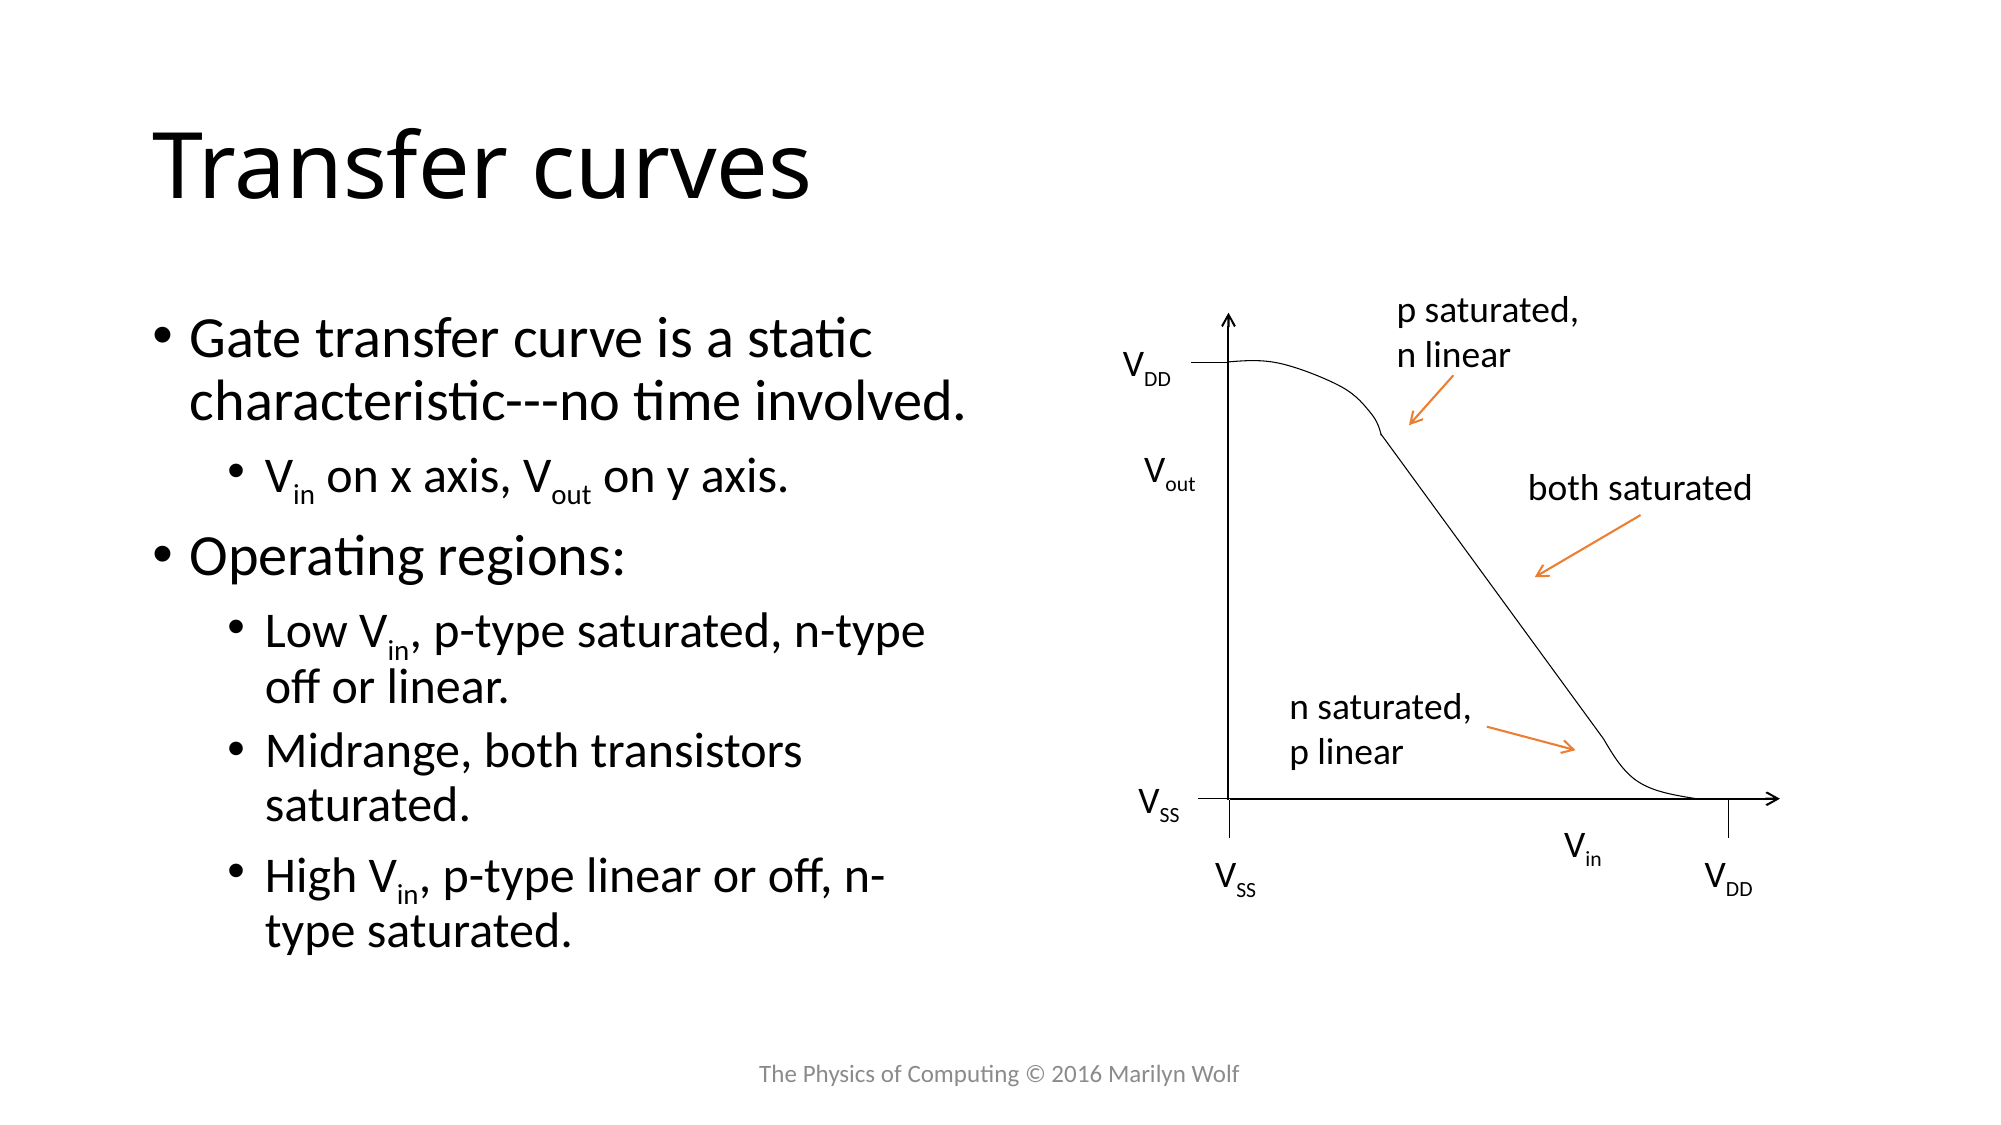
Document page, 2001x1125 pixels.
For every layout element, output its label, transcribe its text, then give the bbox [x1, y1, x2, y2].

list Gate transfer curve is a static characteristic---no time involved. Vin on x axis, Vout on y axis. Operating regions: Low Vin, p-type saturated, n-type off or linear. Midrange, both transistors saturated. High Vin, p-type linear or off, n-type saturated. [137, 299, 988, 1014]
text_box Vin [1549, 812, 1617, 879]
text_box VSS [1200, 842, 1271, 909]
text_box VDD [1107, 331, 1186, 398]
text_box Vout [1129, 437, 1211, 504]
text_box VSS [1123, 768, 1195, 835]
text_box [1487, 727, 1576, 751]
text_box n saturated, p linear [1274, 674, 1487, 779]
text_box [1603, 738, 1696, 798]
text_box both saturated [1604, 455, 1768, 516]
footer The Physics of Computing © 2016 Marilyn Wolf [662, 1042, 1338, 1103]
text_box p saturated, n linear [1381, 277, 1595, 382]
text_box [1380, 433, 1604, 739]
text_box [1229, 360, 1382, 435]
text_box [1534, 515, 1641, 578]
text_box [1409, 375, 1454, 426]
title Transfer curves [137, 59, 1863, 278]
text_box VDD [1689, 842, 1768, 909]
